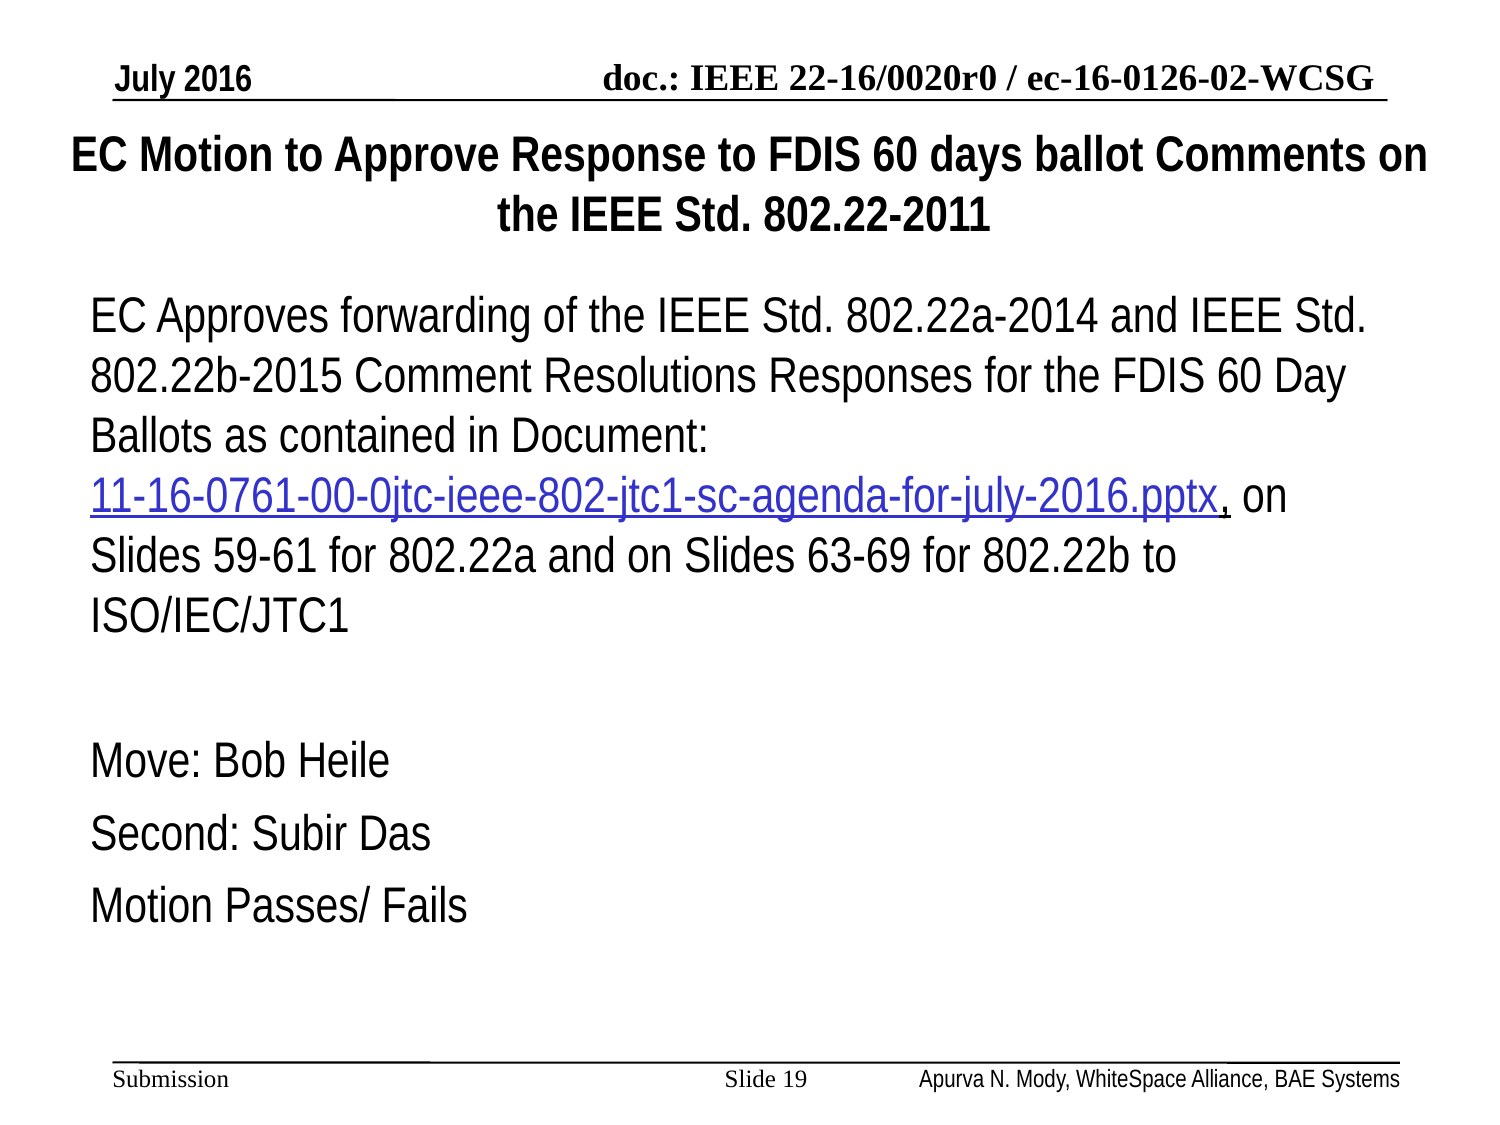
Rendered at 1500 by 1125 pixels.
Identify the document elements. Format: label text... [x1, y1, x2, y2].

slide_number Slide 19 [674, 1061, 858, 1101]
footer Apurva N. Mody, WhiteSpace Alliance, BAE Systems [902, 1061, 1402, 1093]
title EC Motion to Approve Response to FDIS 60 days ballot Comments on the IEEE Std. 802.22-2011 [49, 112, 1451, 251]
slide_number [114, 54, 540, 100]
list EC Approves forwarding of the IEEE Std. 802.22a-2014 and IEEE Std. 802.22b-2015 Comment Resolutions Responses for the FDIS 60 Day Ballots as contained in Document:11-16-0761-00-0jtc-ieee-802-jtc1-sc-agenda-for-july-2016.pptx, on Slides 59-61 for 802.22a and on Slides 63-69 for 802.22b to ISO/IEC/JTC1 Move: Bob Heile Second: Subir Das Motion Passes/ Fails [74, 274, 1388, 1013]
